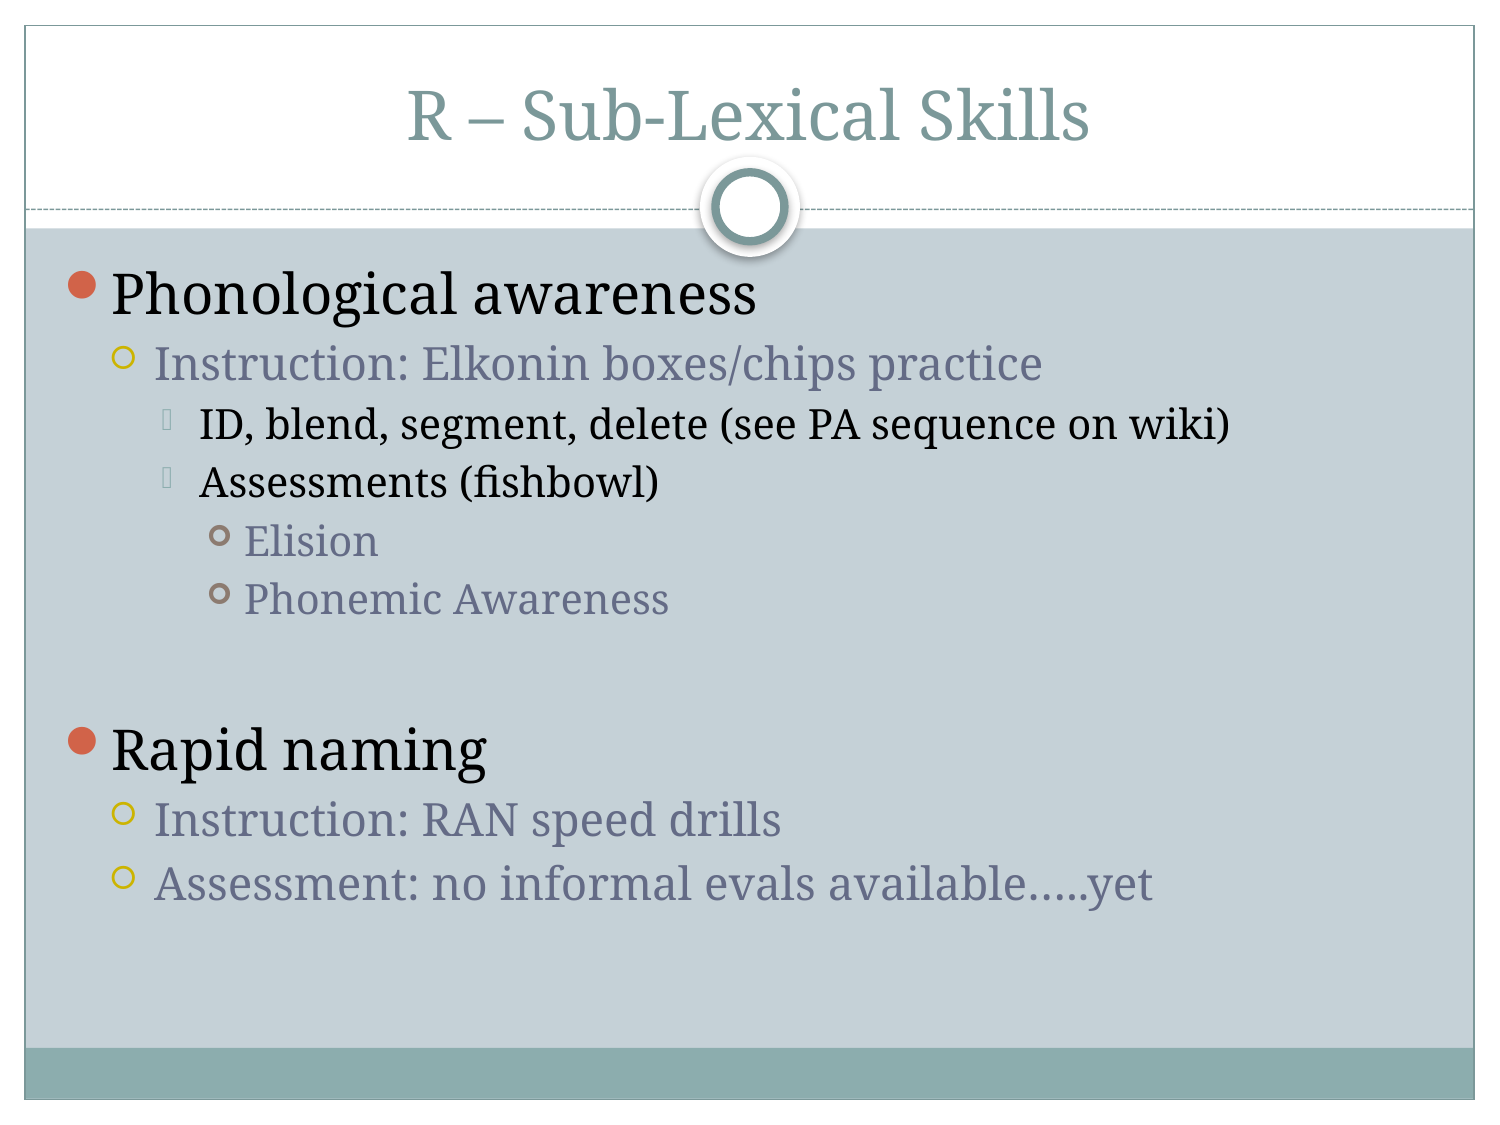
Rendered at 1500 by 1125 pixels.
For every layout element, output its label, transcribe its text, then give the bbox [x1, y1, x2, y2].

list Phonological awareness Instruction: Elkonin boxes/chips practice ID, blend, segment, delete (see PA sequence on wiki) Assessments (fishbowl) Elision Phonemic Awareness Rapid naming Instruction: RAN speed drills Assessment: no informal evals available…..yet [49, 250, 1445, 1001]
title R – Sub-Lexical Skills [49, 37, 1450, 162]
